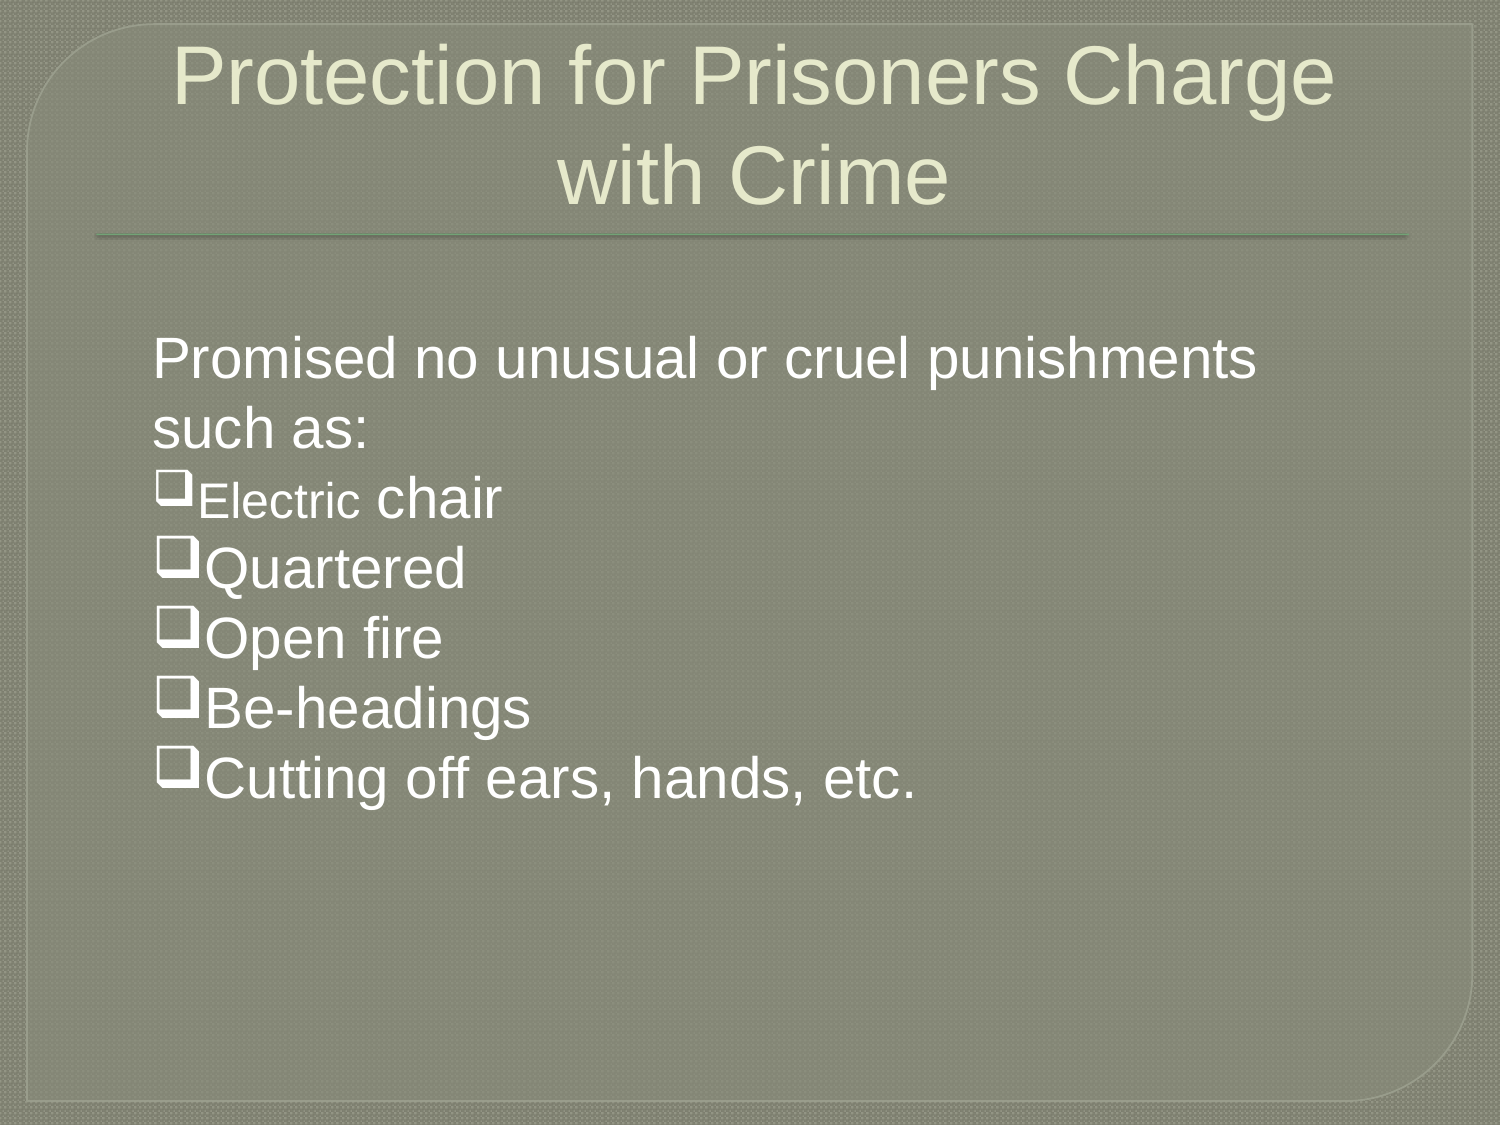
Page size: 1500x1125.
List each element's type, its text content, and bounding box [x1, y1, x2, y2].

text_box Promised no unusual or cruel punishments such as: Electric chair Quartered Open fire Be-headings Cutting off ears, hands, etc. [137, 312, 1413, 888]
title Protection for Prisoners Charge with Crime [75, 41, 1425, 229]
